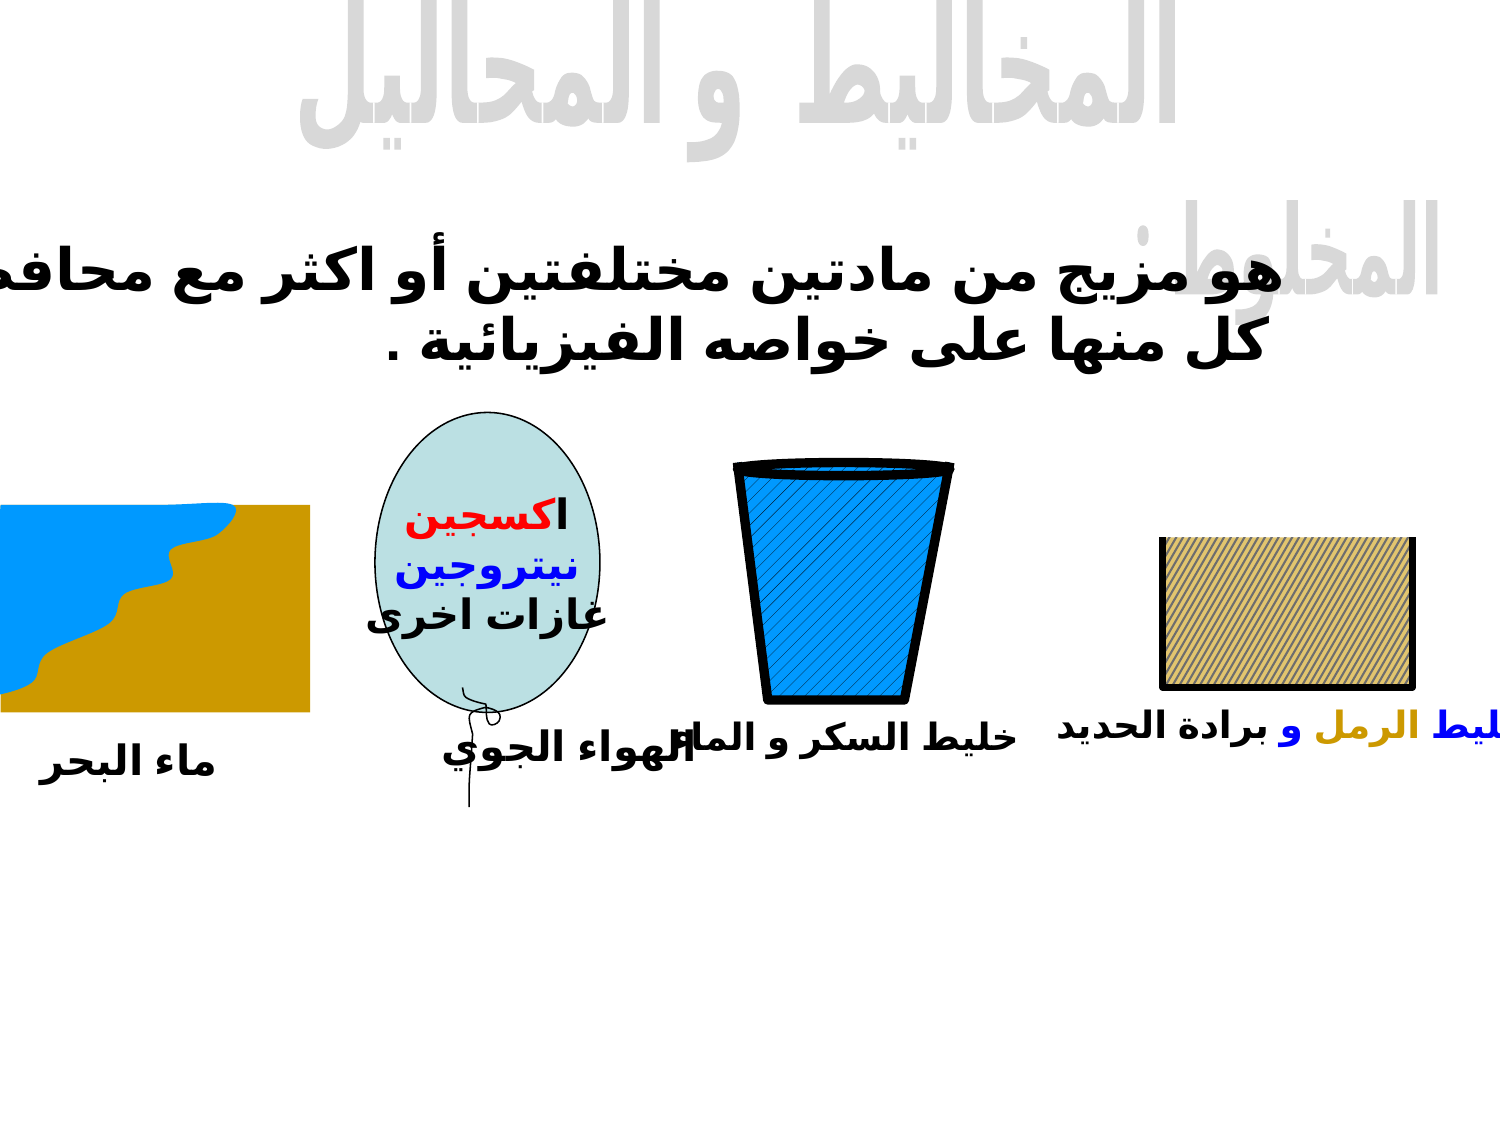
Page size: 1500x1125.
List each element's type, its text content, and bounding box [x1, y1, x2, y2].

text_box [374, 412, 676, 808]
text_box هو مزيج من مادتين مختلفتين أو اكثر مع محافظة كل منها على خواصه الفيزيائية . [0, 224, 1301, 380]
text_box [1119, 537, 1475, 754]
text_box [0, 499, 311, 792]
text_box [712, 462, 978, 767]
